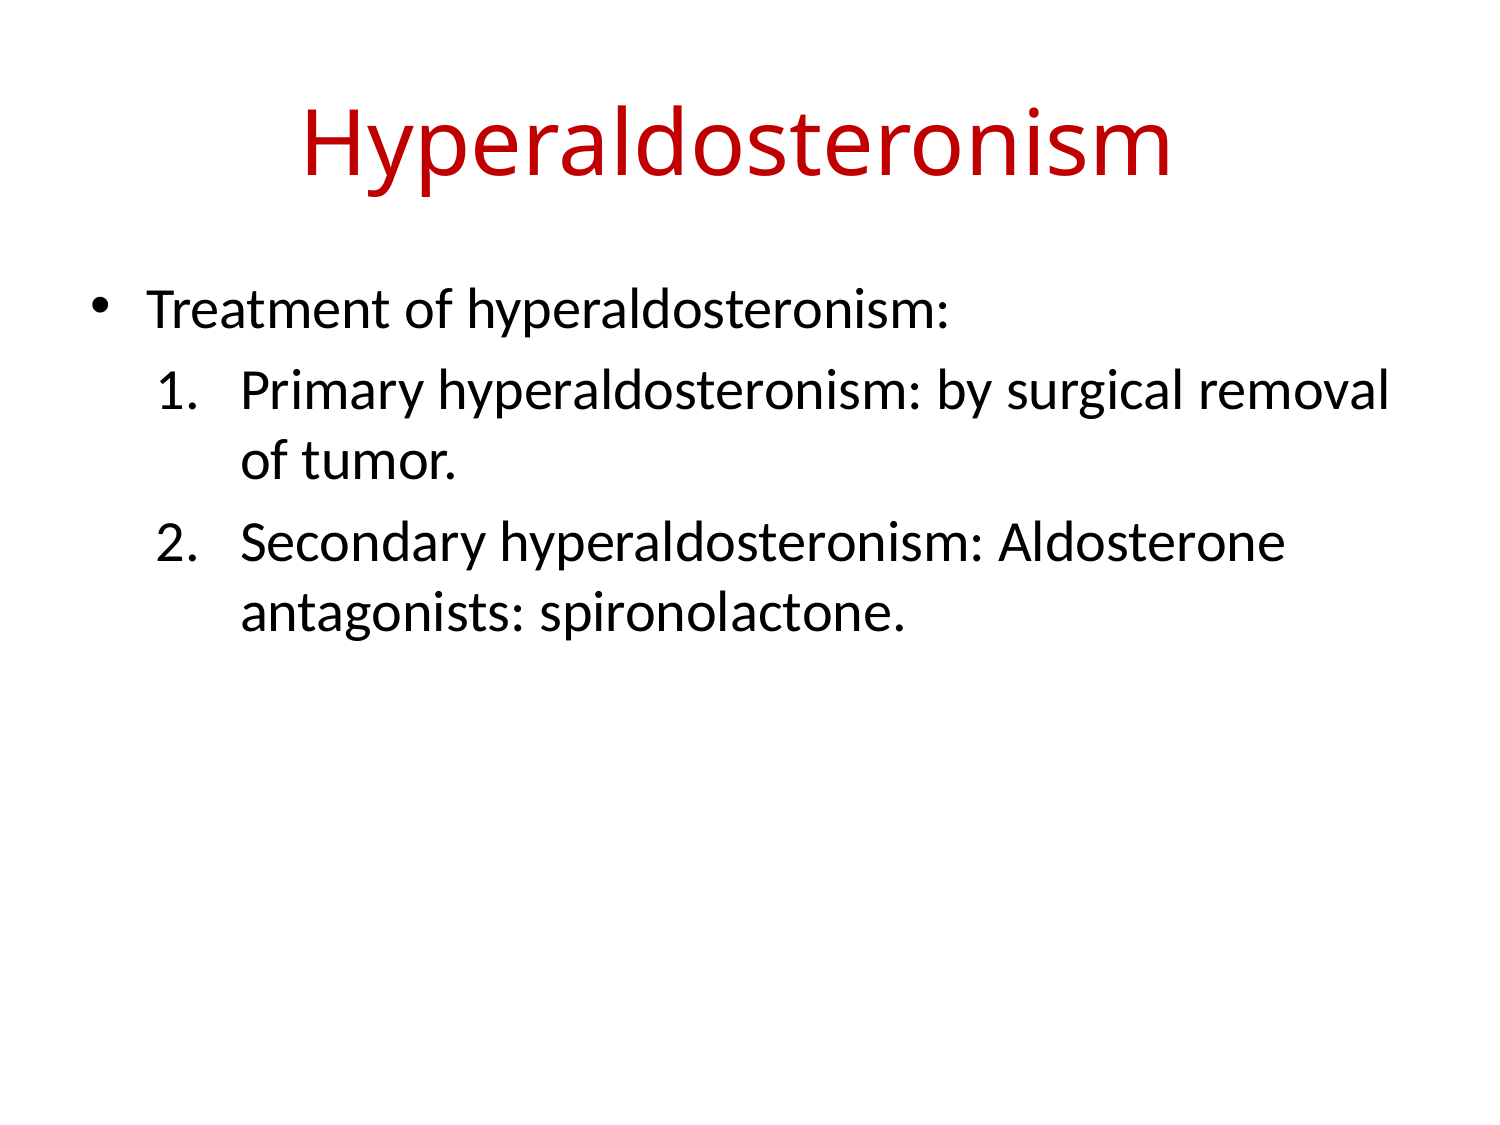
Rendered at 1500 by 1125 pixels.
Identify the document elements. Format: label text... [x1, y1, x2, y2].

list Treatment of hyperaldosteronism: Primary hyperaldosteronism: by surgical removal of tumor. Secondary hyperaldosteronism: Aldosterone antagonists: spironolactone. [75, 262, 1425, 1005]
title Hyperaldosteronism [75, 45, 1425, 233]
